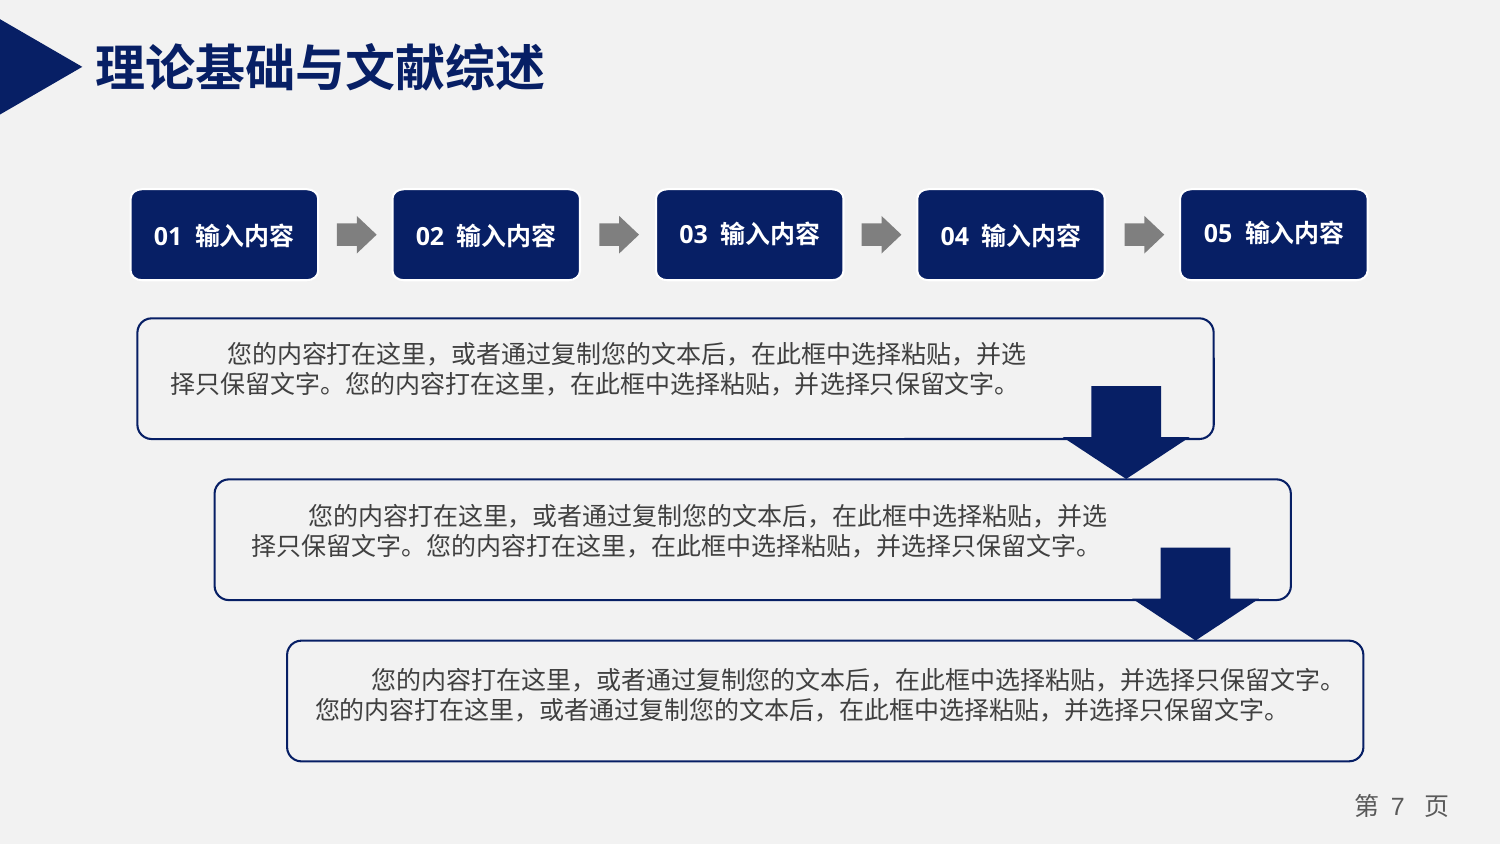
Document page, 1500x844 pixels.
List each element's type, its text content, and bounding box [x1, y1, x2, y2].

text_box [1133, 601, 1258, 640]
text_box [214, 479, 1291, 601]
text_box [137, 318, 1214, 440]
text_box 理论基础与文献综述 [80, 29, 561, 105]
text_box [0, 19, 83, 115]
text_box [1065, 440, 1188, 479]
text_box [287, 640, 1364, 762]
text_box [130, 189, 1368, 281]
